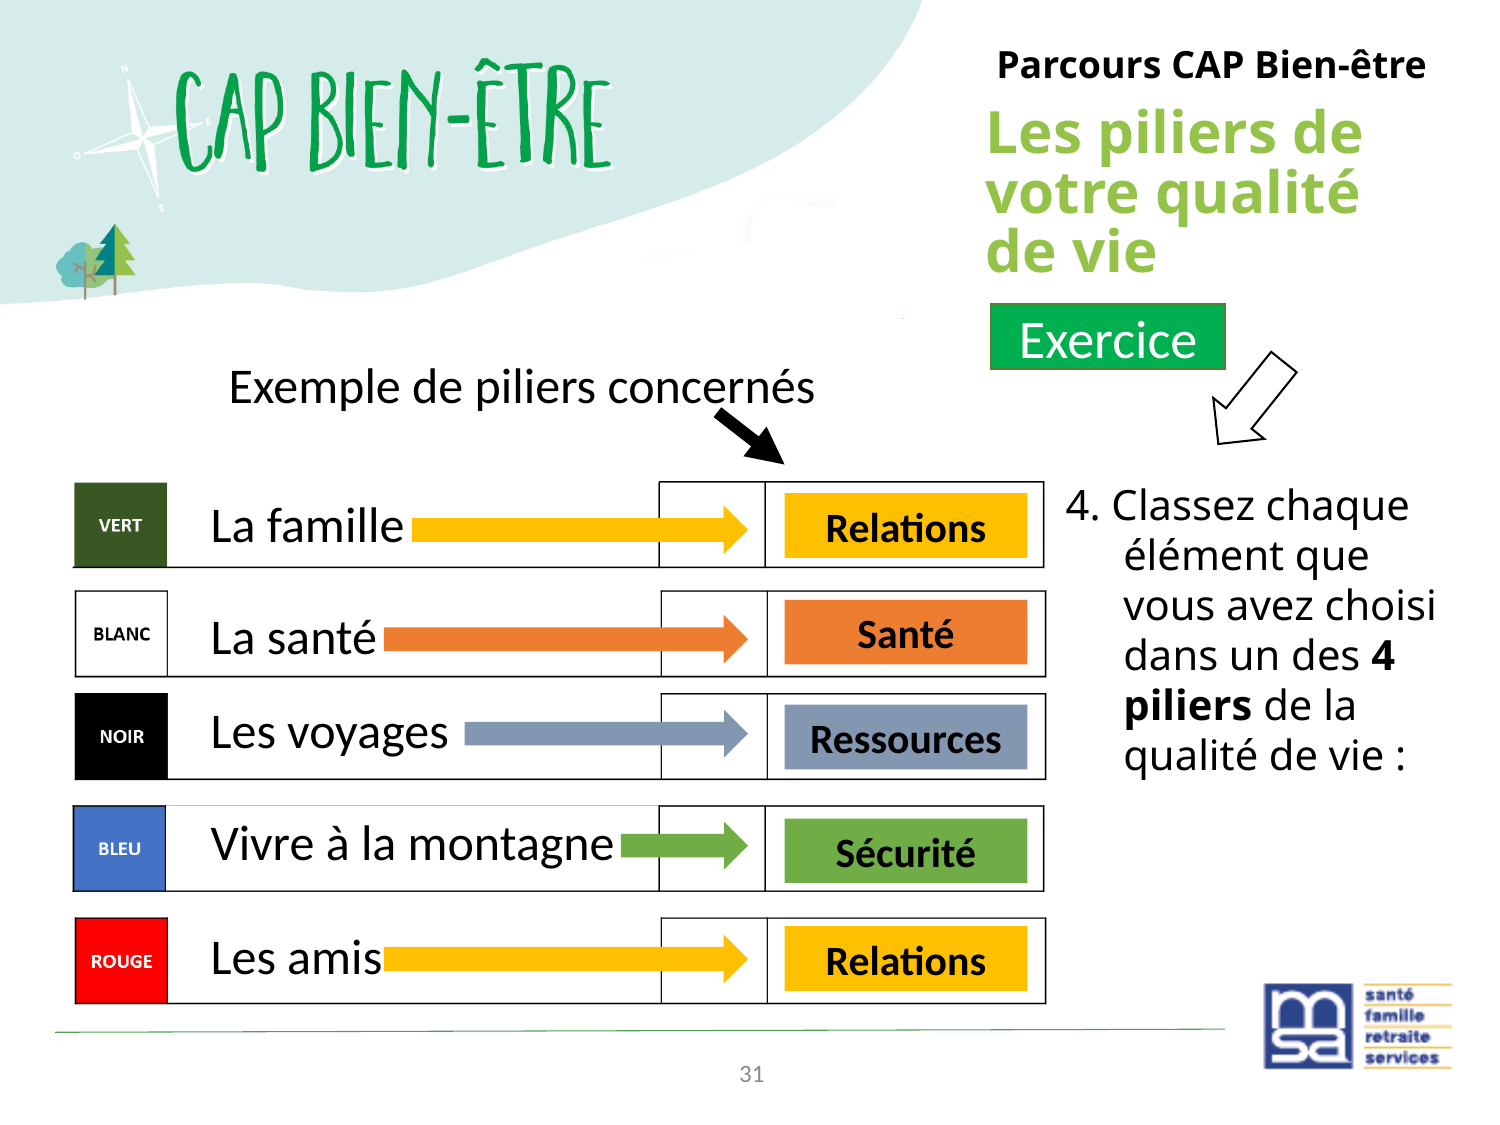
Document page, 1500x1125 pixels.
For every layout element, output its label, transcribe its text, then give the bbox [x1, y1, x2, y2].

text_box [54, 1029, 1226, 1033]
text_box 4. Classez chaque élément que vous avez choisi dans un des 4 piliers de la qualité de vie : [1065, 478, 1455, 842]
text_box Exemple de piliers concernés [213, 346, 901, 422]
text_box Exercice [991, 303, 1226, 370]
text_box Les piliers de votre qualité de vie [961, 113, 1388, 277]
text_box 31 [54, 1042, 1250, 1103]
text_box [717, 412, 785, 465]
text_box Parcours CAP Bien-être [968, 34, 1455, 94]
text_box [1211, 350, 1299, 446]
picture [0, 0, 1500, 1125]
